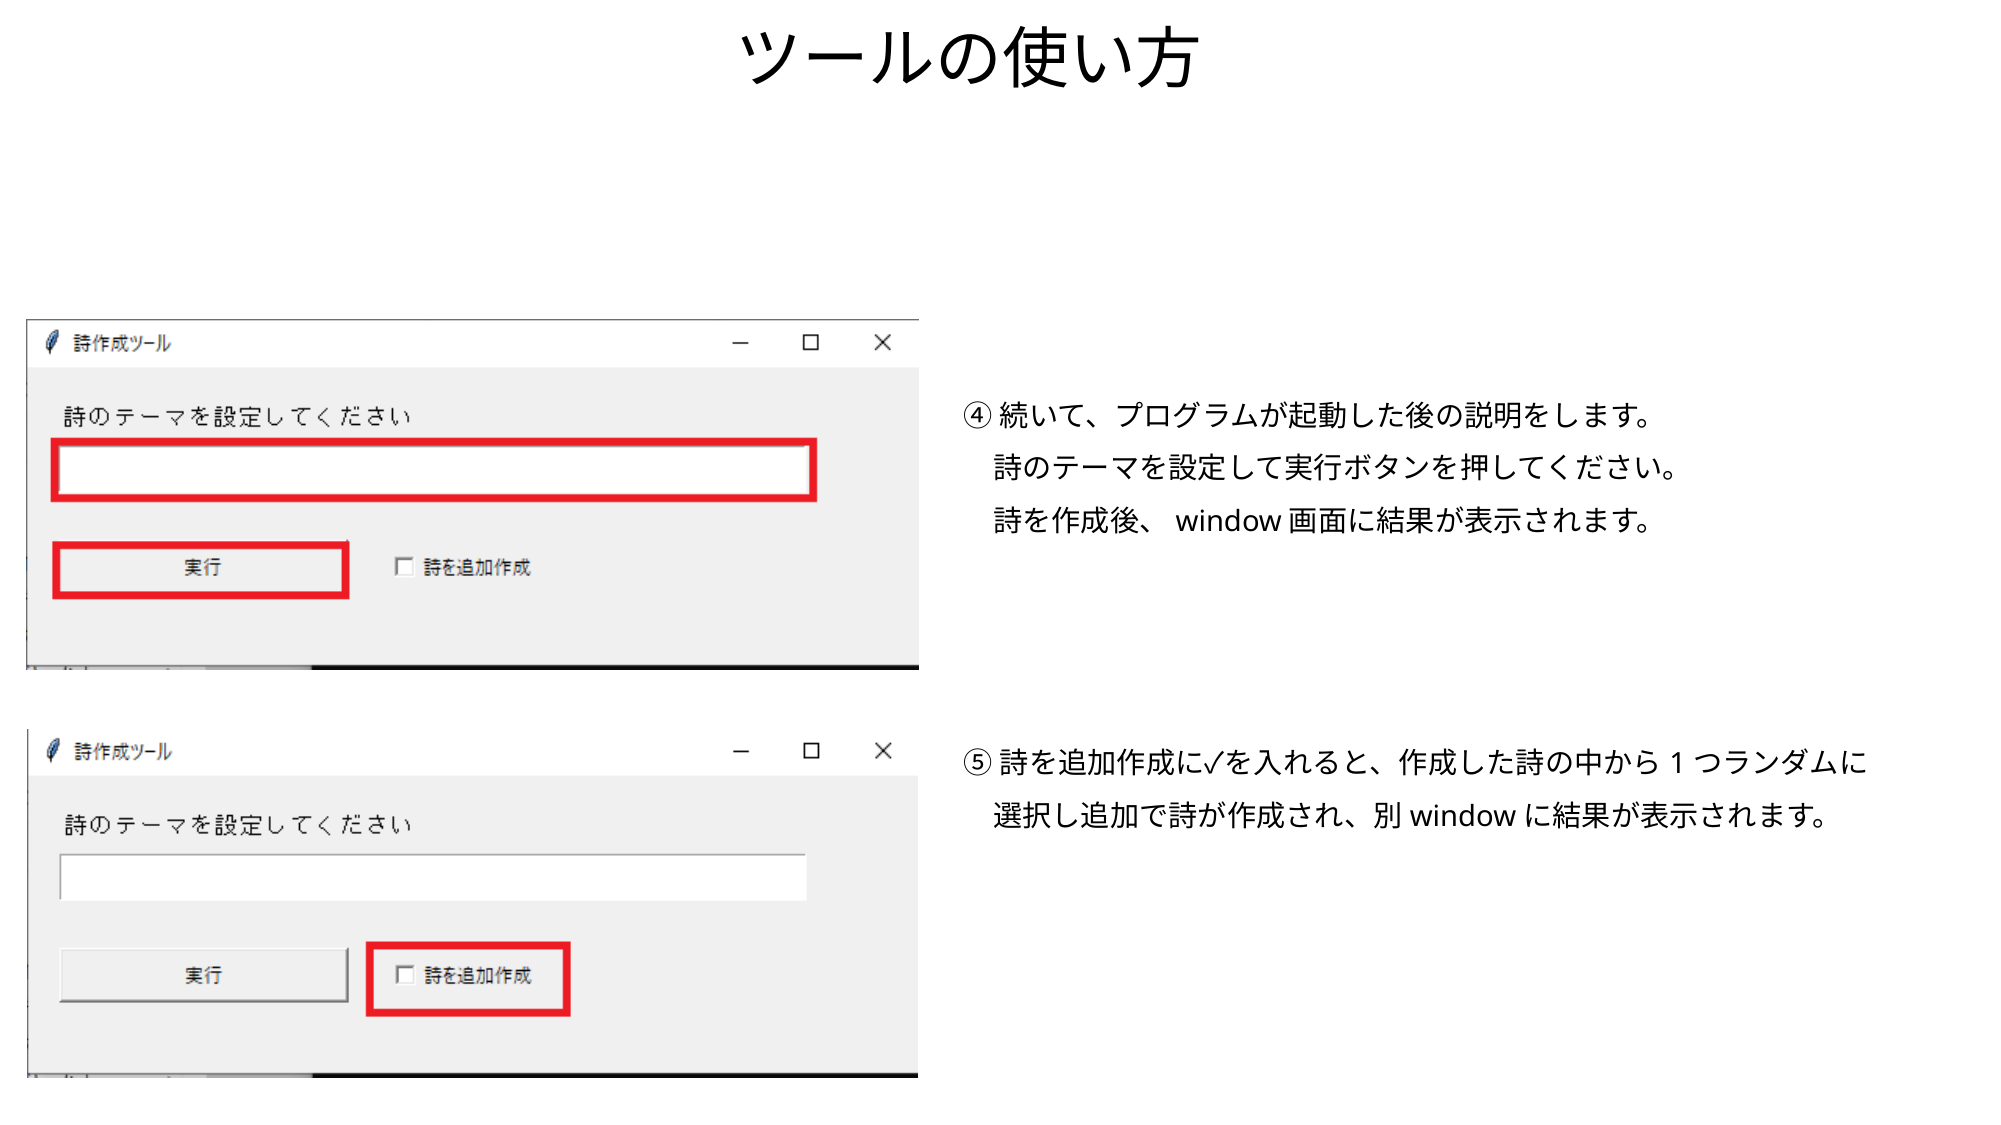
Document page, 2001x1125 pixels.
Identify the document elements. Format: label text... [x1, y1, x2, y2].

picture [25, 318, 919, 670]
text_box ⑤詩を追加作成に✓を入れると、作成した詩の中から1つランダムに 選択し追加で詩が作成され、別windowに結果が表示されます。 [948, 741, 1974, 953]
picture [26, 728, 919, 1079]
subtitle ツールの使い方 [219, 17, 1720, 118]
text_box ④続いて、プログラムが起動した後の説明をします。 詩のテーマを設定して実行ボタンを押してください。 詩を作成後、window画面に結果が表示されます。 [948, 393, 1949, 606]
